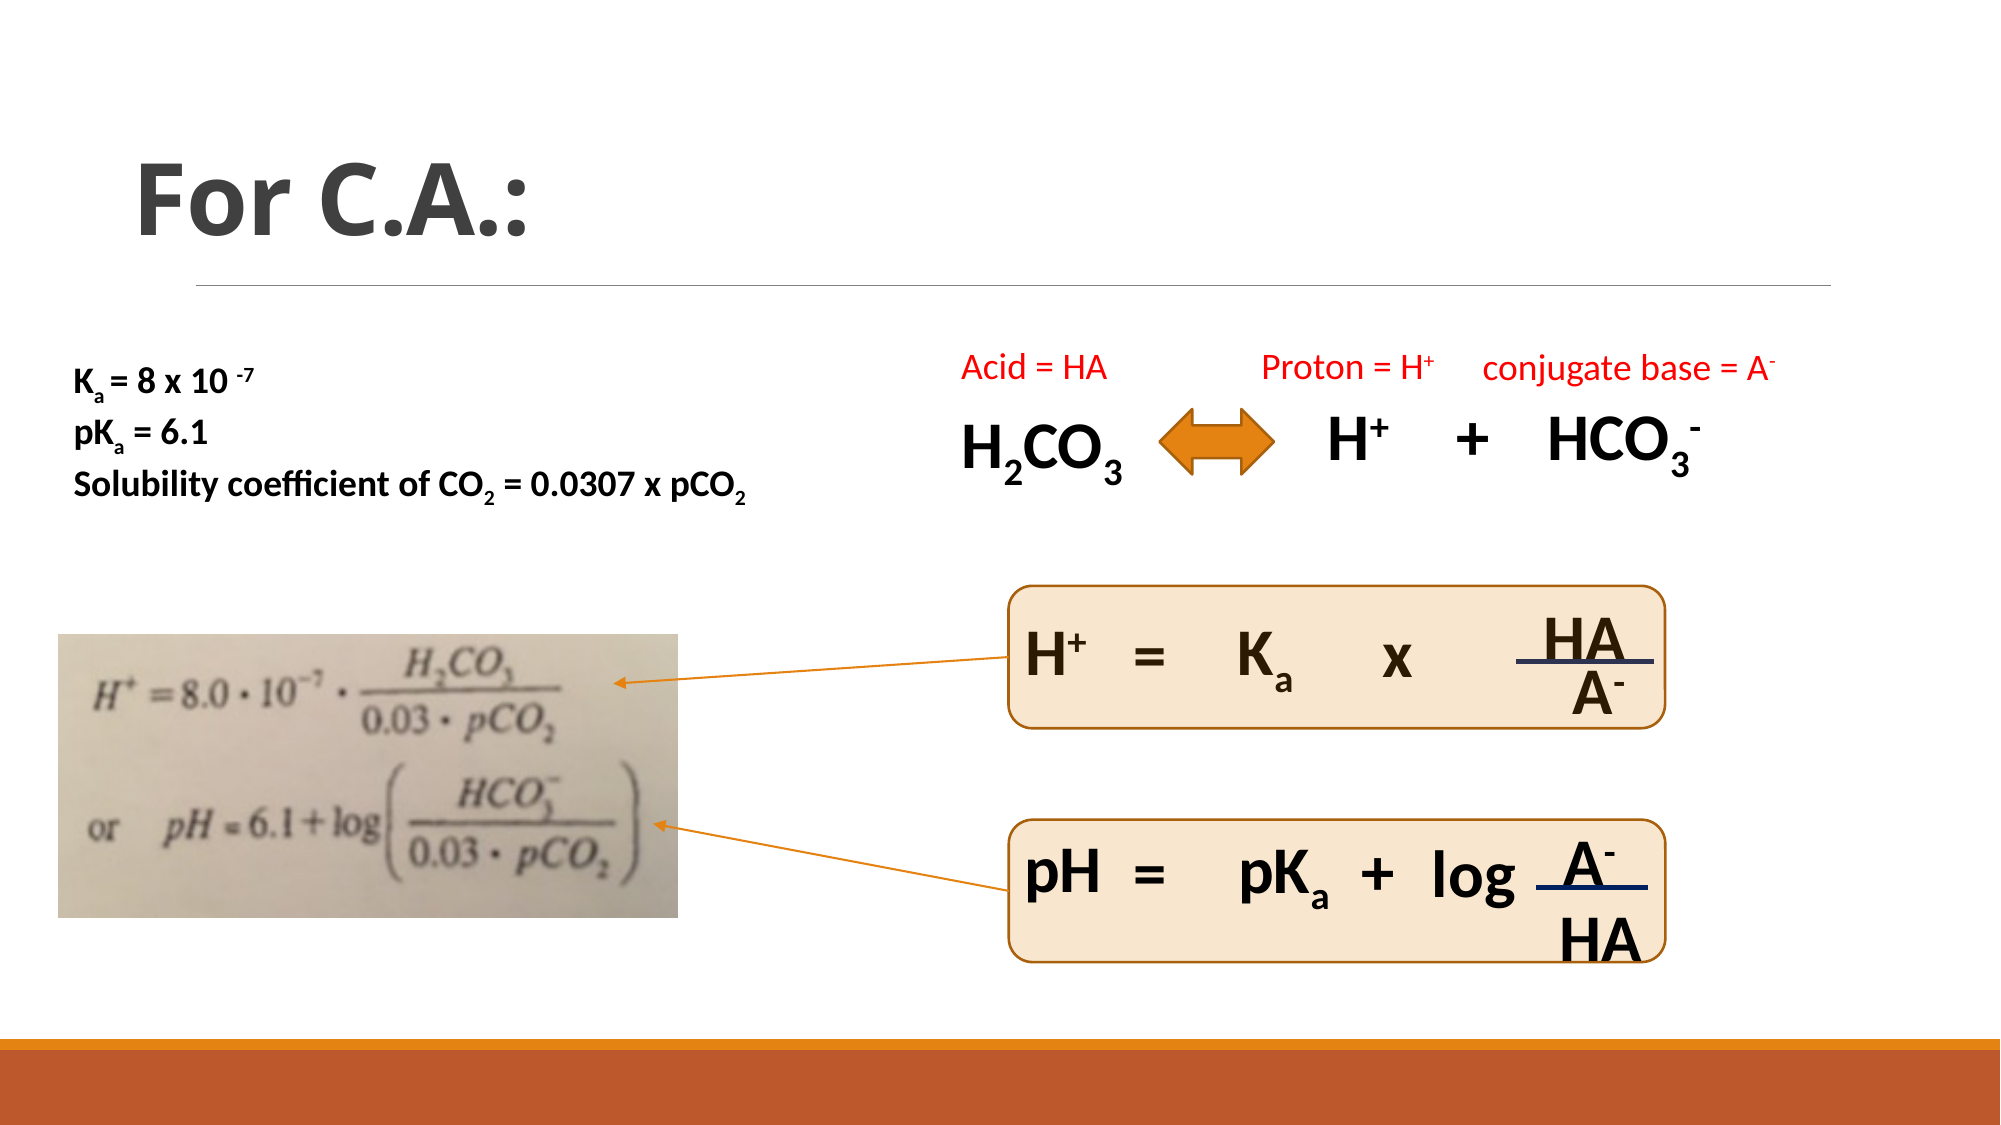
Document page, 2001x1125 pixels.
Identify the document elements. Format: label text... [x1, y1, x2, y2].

text_box Ka = 8 x 10 -7 pKa = 6.1 Solubility coefficient of CO2 = 0.0307 x pCO2 [58, 348, 789, 518]
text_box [58, 633, 1010, 919]
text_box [1007, 585, 1666, 738]
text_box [1008, 810, 1666, 984]
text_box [941, 334, 1794, 491]
text_box For C.A.: [117, 25, 1768, 264]
